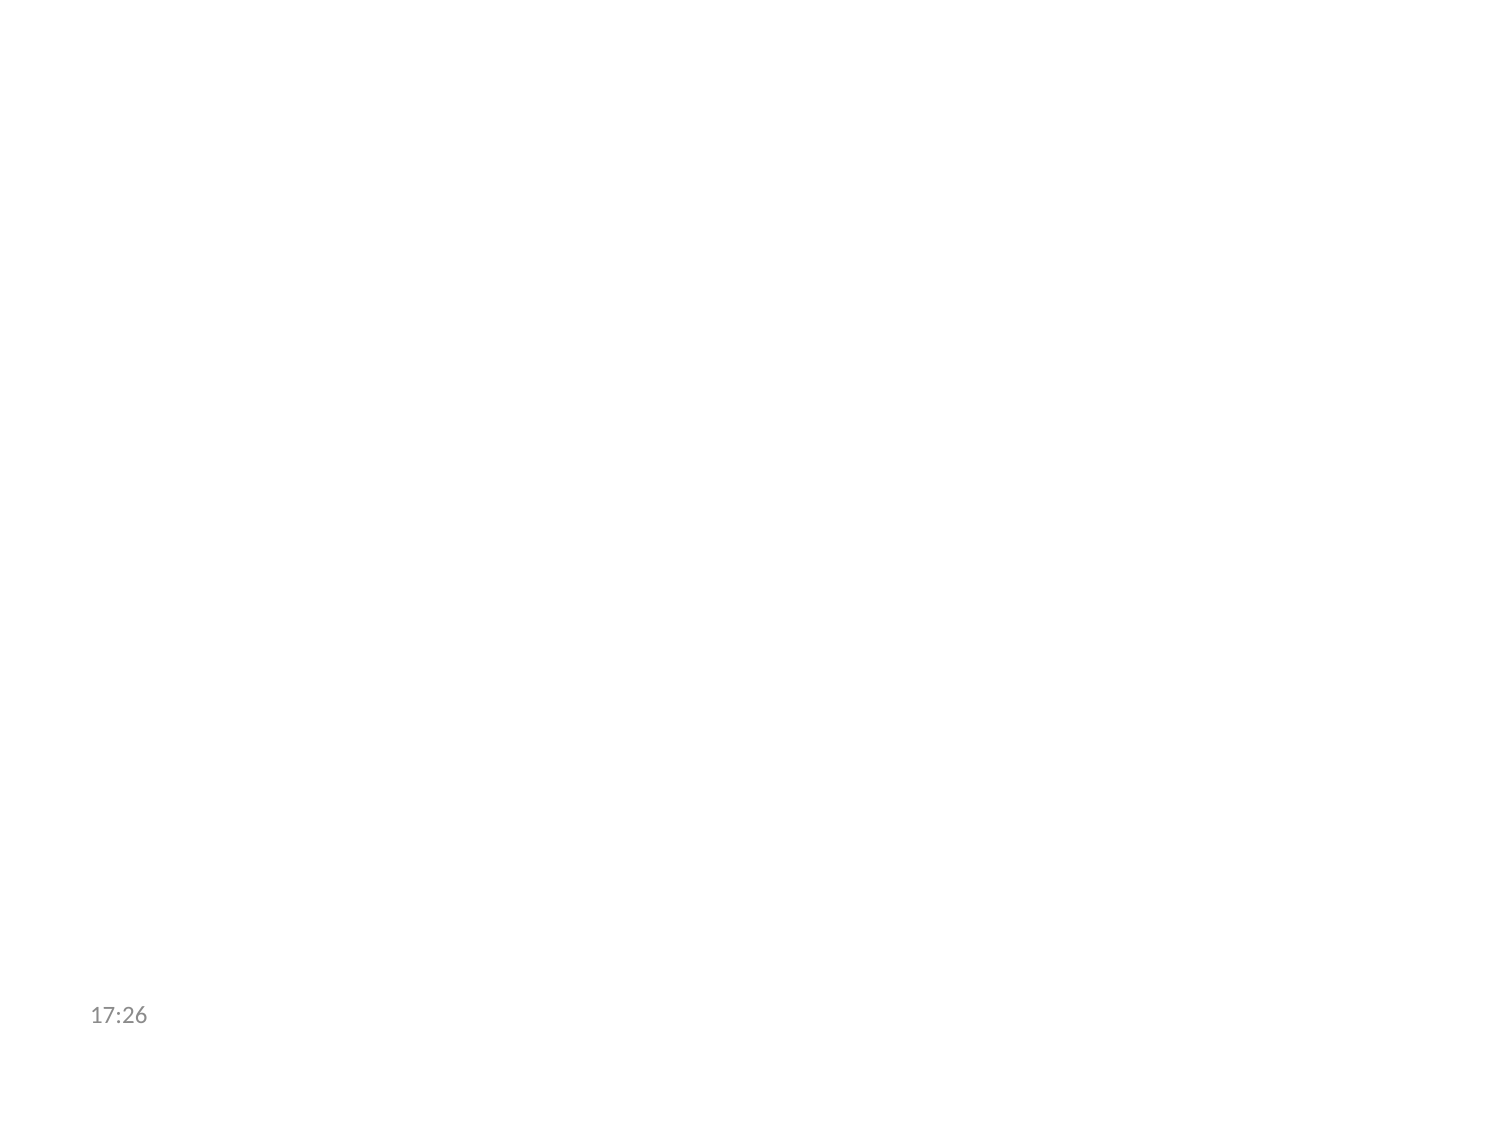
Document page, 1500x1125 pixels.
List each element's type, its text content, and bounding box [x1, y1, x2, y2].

text_box 15:35 [75, 983, 425, 1044]
